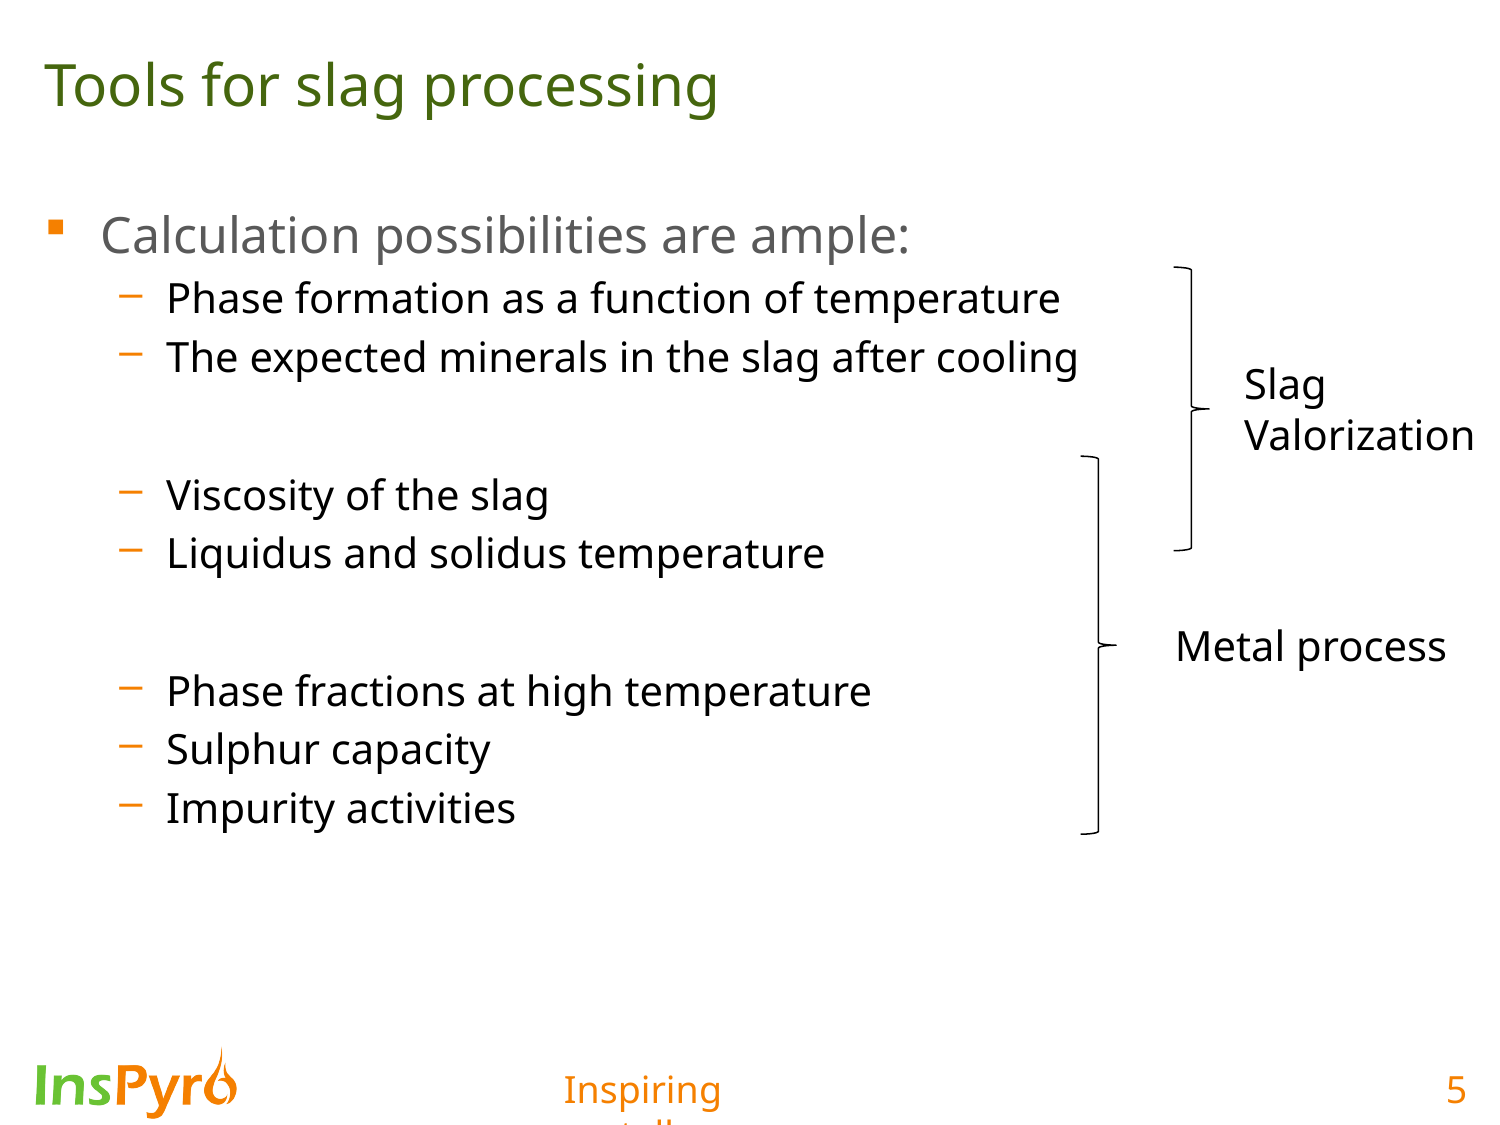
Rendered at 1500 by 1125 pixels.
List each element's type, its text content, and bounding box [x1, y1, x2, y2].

text_box Slag Valorization [1229, 350, 1491, 466]
slide_number 5 [1352, 1058, 1483, 1125]
list Calculation possibilities are ample: Phase formation as a function of temperature The expected minerals in the slag after cooling Viscosity of the slag Liquidus and solidus temperature Phase fractions at high temperature Sulphur capacity Impurity activities [29, 196, 1471, 965]
text_box [1080, 455, 1117, 835]
title Tools for slag processing [29, 6, 1380, 161]
text_box Metal process [1160, 612, 1463, 678]
picture [29, 1039, 243, 1125]
text_box [1173, 266, 1210, 552]
